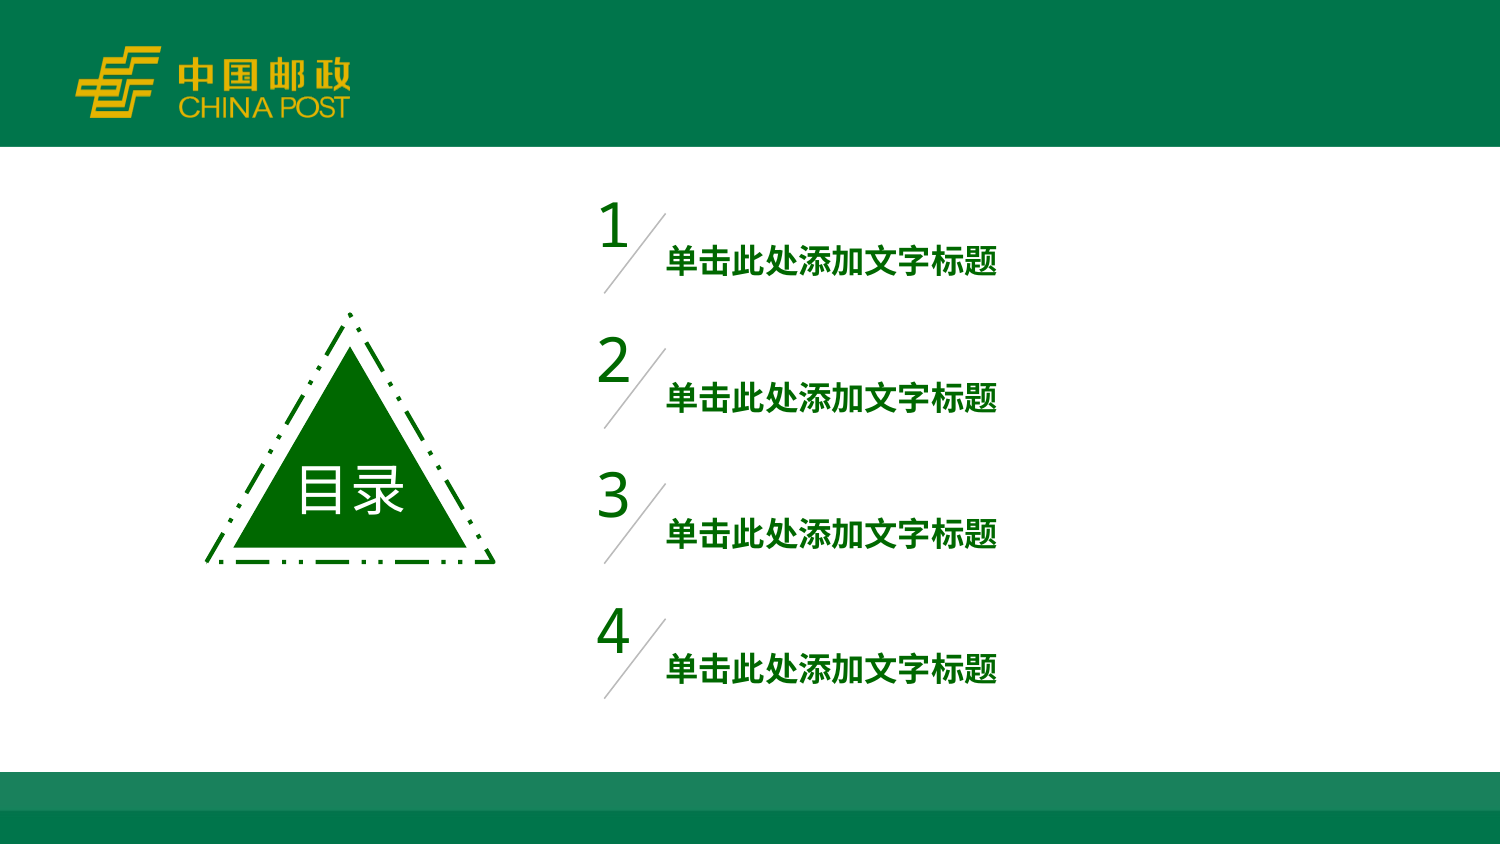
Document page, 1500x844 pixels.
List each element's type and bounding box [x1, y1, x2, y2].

text_box [603, 483, 666, 564]
picture [0, 0, 1500, 844]
text_box [603, 213, 666, 294]
text_box [206, 314, 494, 563]
text_box [603, 348, 666, 429]
text_box [603, 618, 666, 699]
